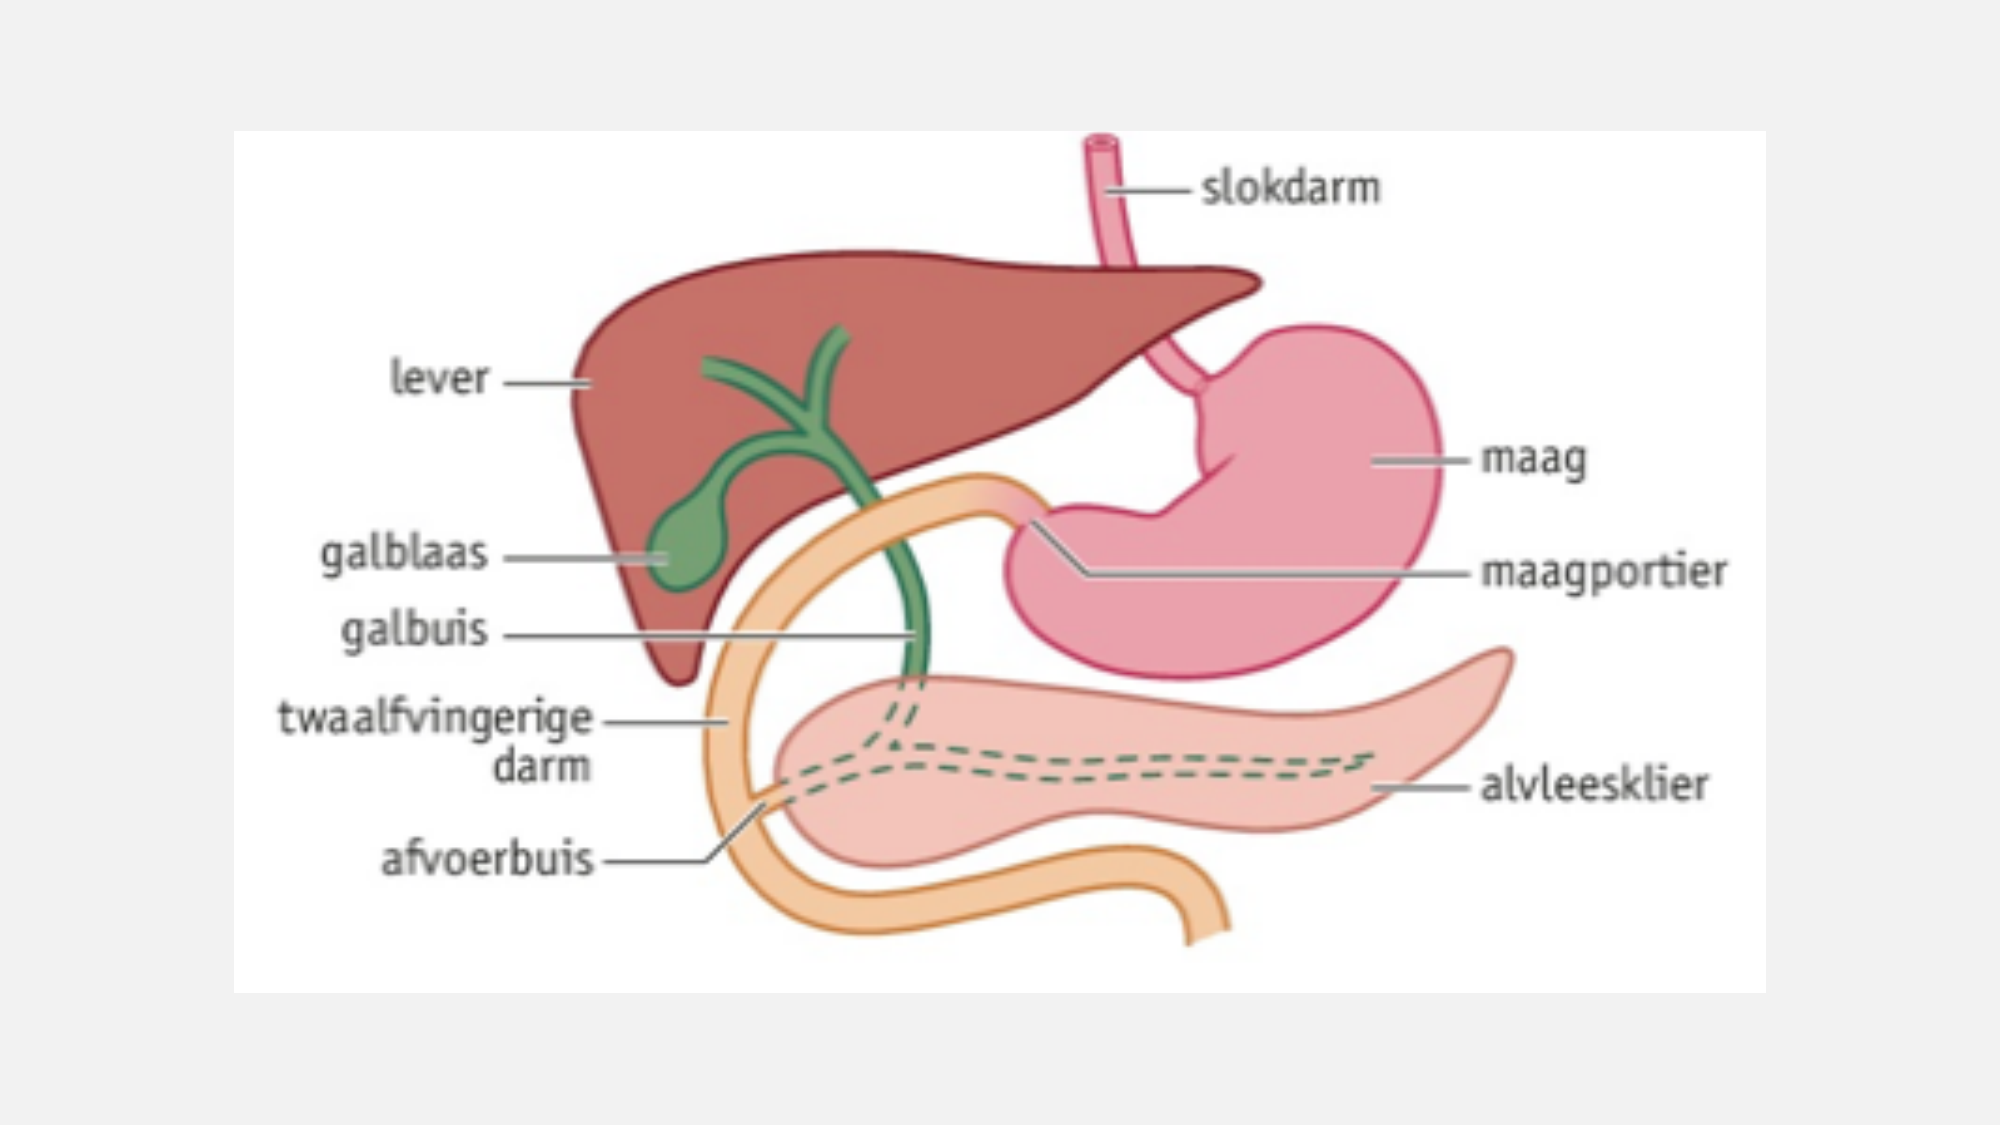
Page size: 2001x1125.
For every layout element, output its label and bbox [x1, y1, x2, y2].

picture [234, 131, 1766, 993]
